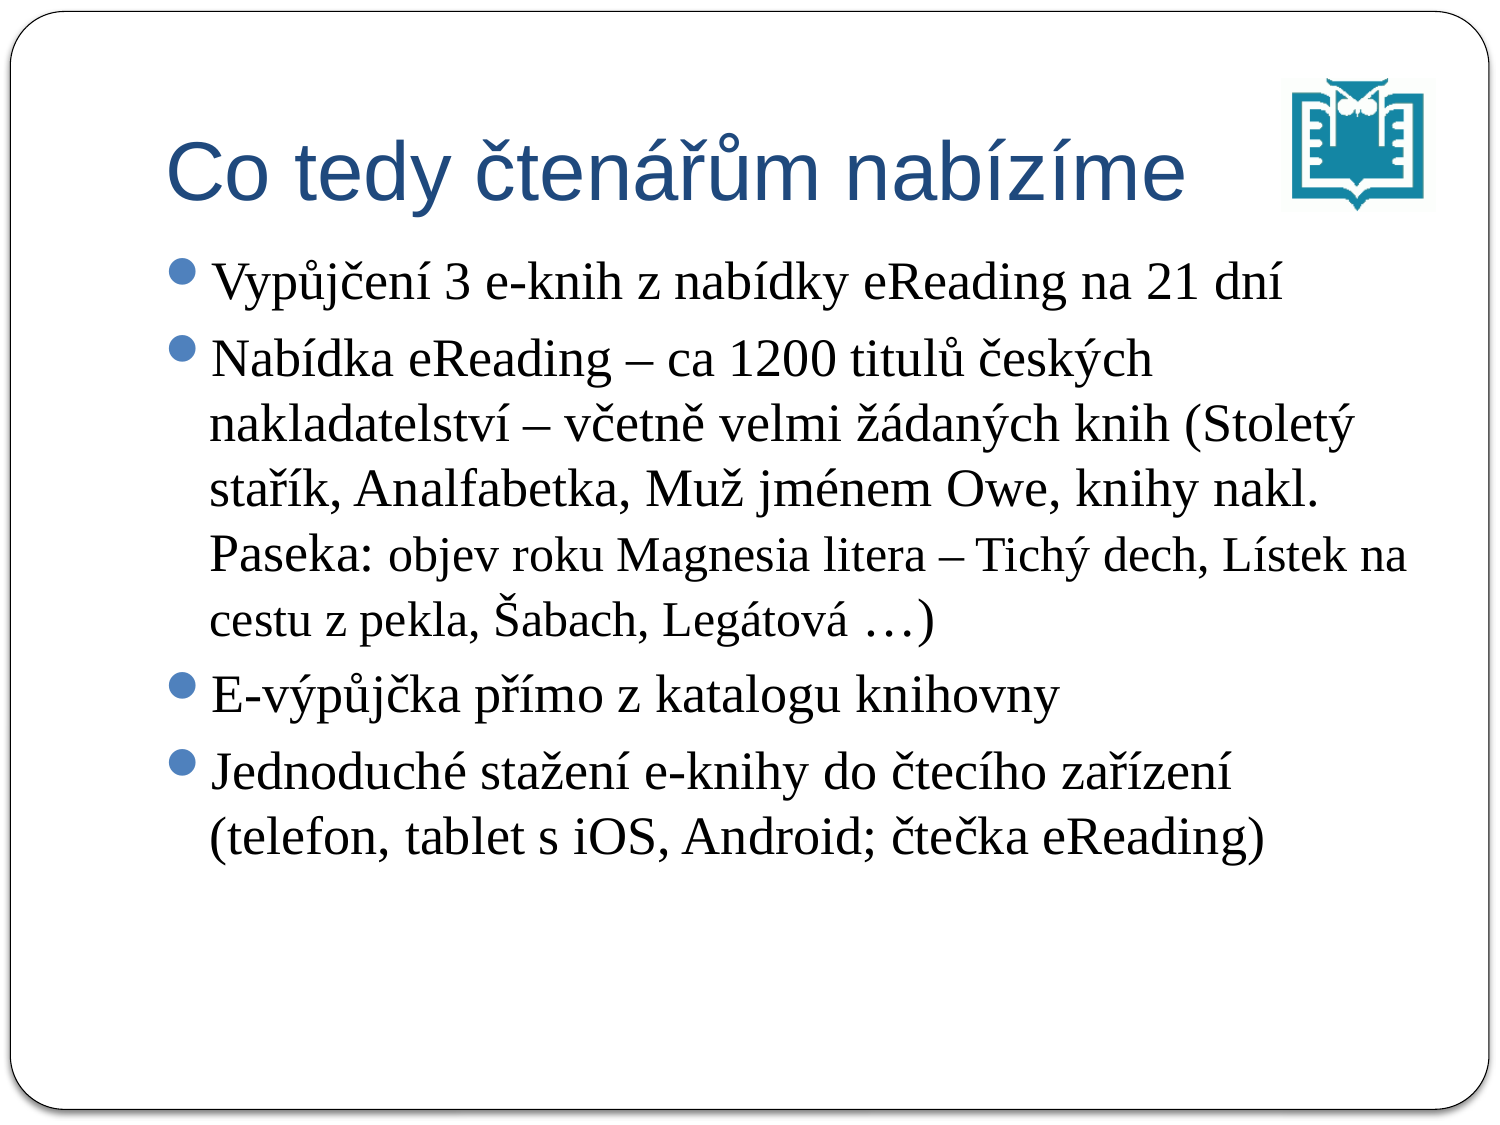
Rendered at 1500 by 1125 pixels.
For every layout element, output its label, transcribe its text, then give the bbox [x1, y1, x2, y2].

list Vypůjčení 3 e-knih z nabídky eReading na 21 dní Nabídka eReading – ca 1200 titulů českých nakladatelství – včetně velmi žádaných knih (Stoletý stařík, Analfabetka, Muž jménem Owe, knihy nakl. Paseka: objev roku Magnesia litera – Tichý dech, Lístek na cestu z pekla, Šabach, Legátová …) E-výpůjčka přímo z katalogu knihovny Jednoduché stažení e-knihy do čtecího zařízení (telefon, tablet s iOS, Android; čtečka eReading) [149, 237, 1426, 988]
title Co tedy čtenářům nabízíme [149, 44, 1426, 233]
picture [1281, 77, 1436, 212]
